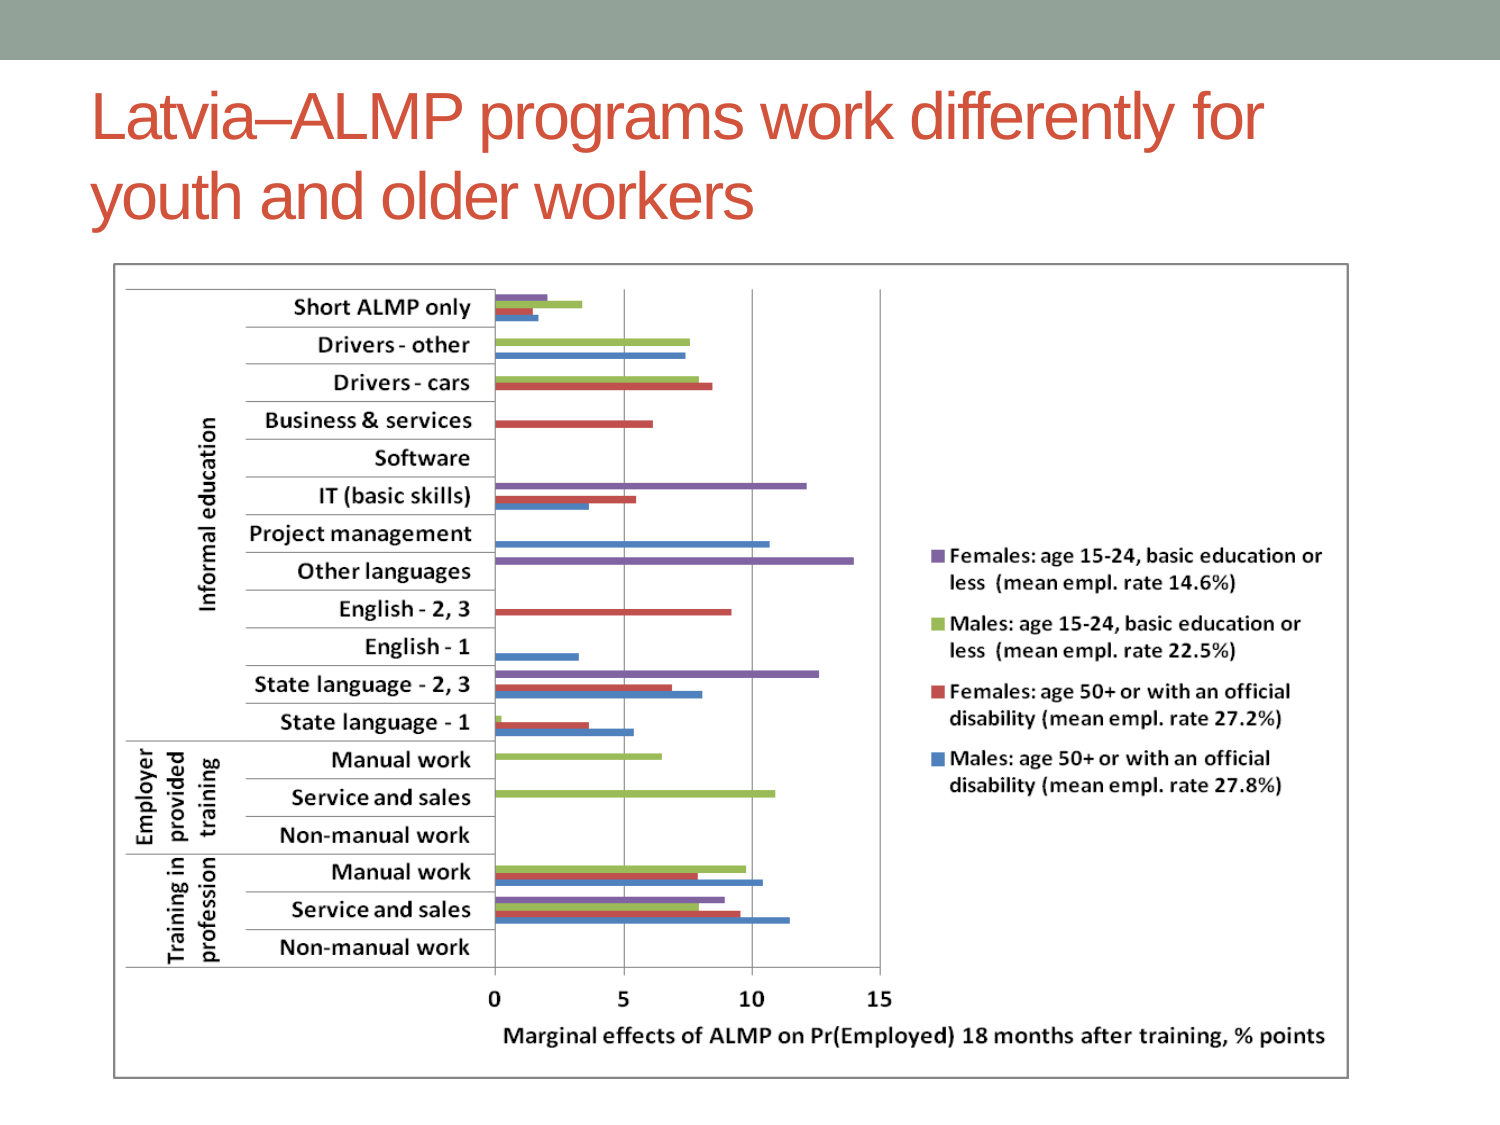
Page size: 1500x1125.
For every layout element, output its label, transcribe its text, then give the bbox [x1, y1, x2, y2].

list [112, 262, 1351, 1081]
title Latvia–ALMP programs work differently for youth and older workers [75, 87, 1425, 218]
